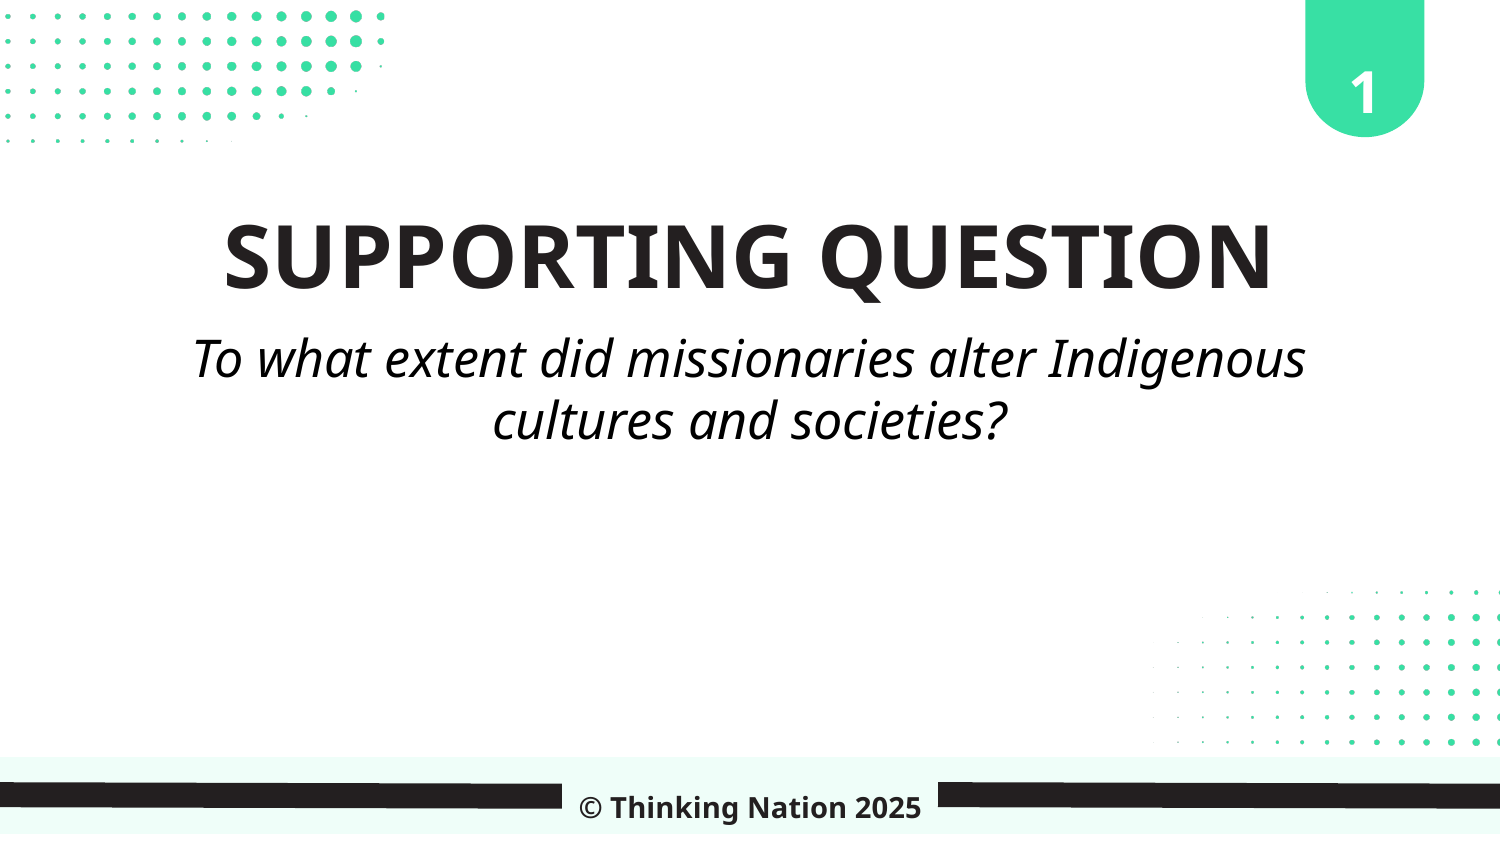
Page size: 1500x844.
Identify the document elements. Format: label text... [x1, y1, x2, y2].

text_box To what extent did missionaries alter Indigenous cultures and societies? [146, 324, 1353, 451]
text_box [1128, 590, 1500, 755]
text_box [0, 0, 385, 144]
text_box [0, 756, 1500, 835]
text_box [1300, 0, 1430, 138]
text_box SUPPORTING QUESTION [209, 159, 1291, 307]
